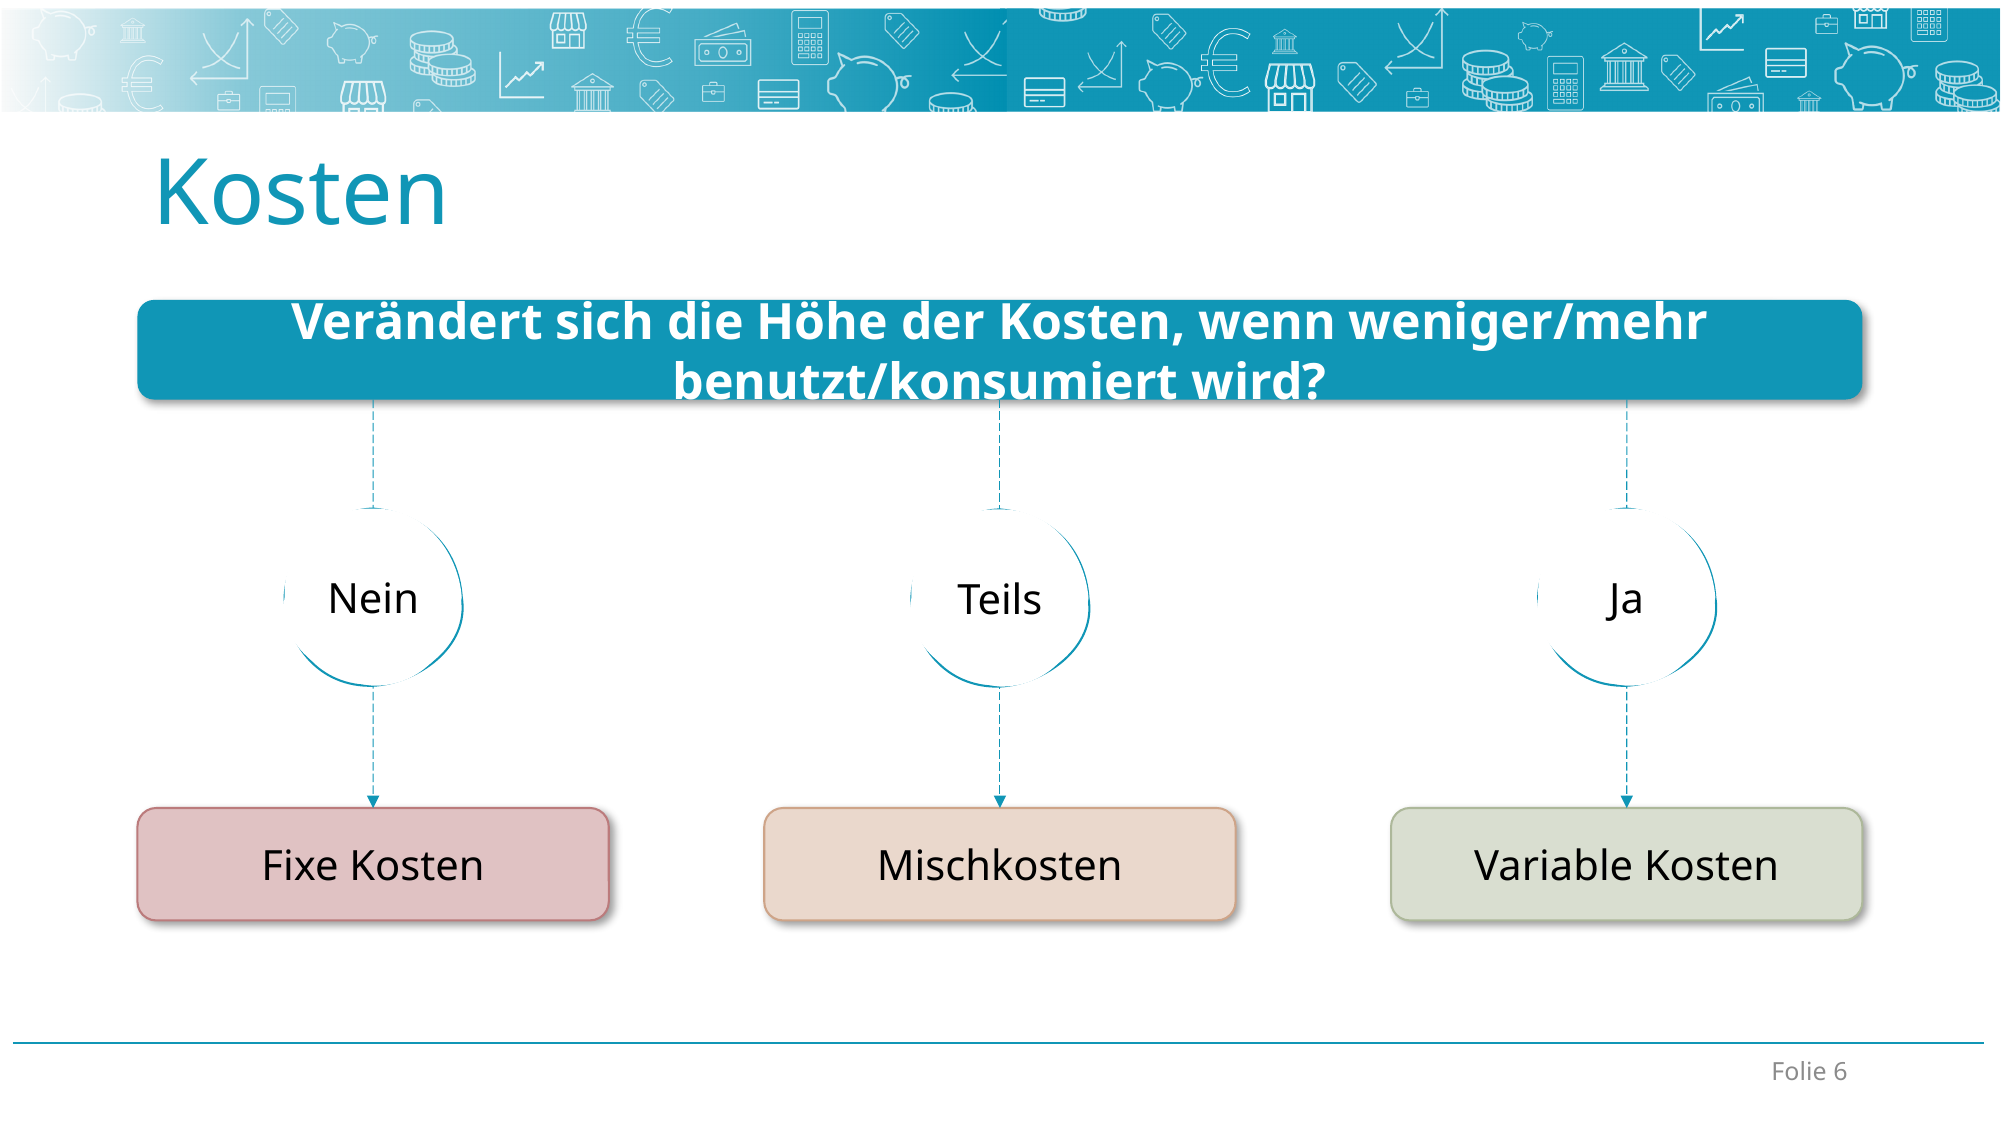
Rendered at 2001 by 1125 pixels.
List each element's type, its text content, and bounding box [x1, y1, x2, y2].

text_box Mischkosten [763, 806, 1237, 922]
slide_number Folie 6 [1412, 1042, 1863, 1103]
text_box Ja [1537, 507, 1626, 687]
text_box Ja [1627, 507, 1718, 687]
text_box Teils [1001, 508, 1091, 688]
title Kosten [137, 111, 1863, 278]
text_box Variable Kosten [1390, 806, 1864, 922]
picture [1, 8, 964, 112]
text_box Teils [910, 508, 999, 688]
picture [970, 99, 974, 109]
text_box Nein [374, 507, 464, 687]
text_box Nein [283, 507, 373, 687]
picture [1006, 8, 2001, 112]
text_box Fixe Kosten [136, 806, 610, 922]
text_box Verändert sich die Höhe der Kosten, wenn weniger/mehr benutzt/konsumiert wird? [136, 298, 1864, 401]
